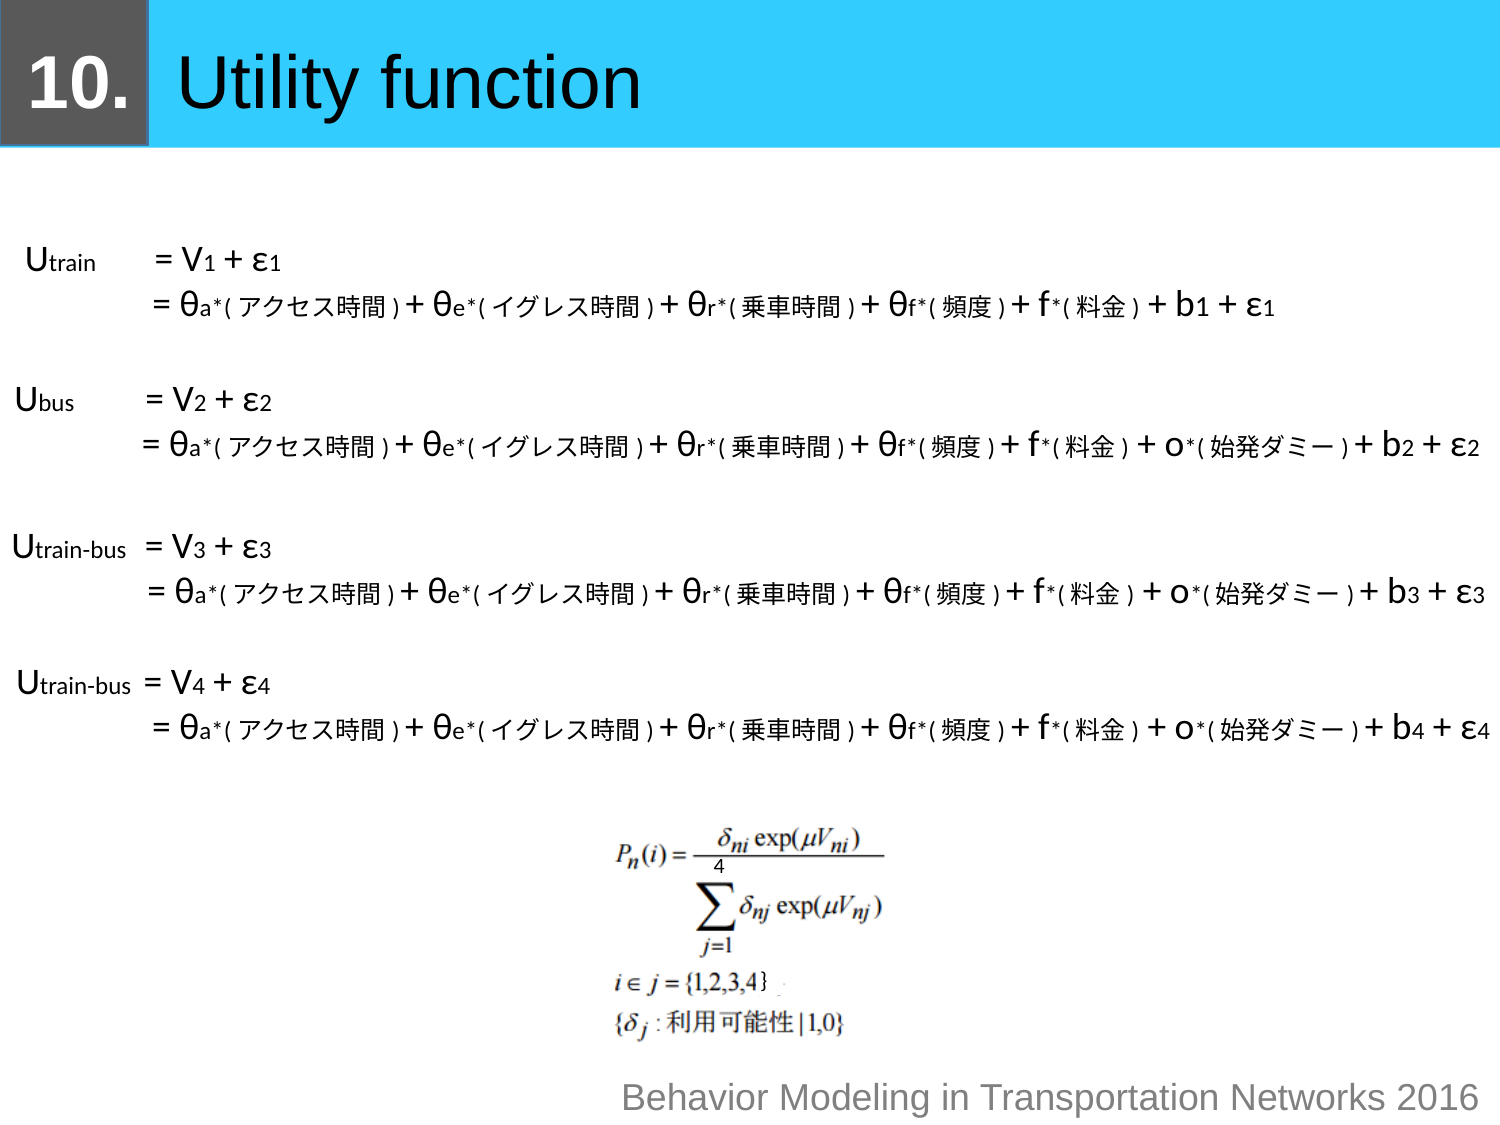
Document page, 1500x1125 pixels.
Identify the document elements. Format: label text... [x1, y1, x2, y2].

text_box [0, 0, 149, 146]
text_box 10. [12, 25, 147, 131]
text_box Behavior Modeling in Transportation Networks 2016 [606, 1065, 1495, 1125]
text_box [583, 816, 929, 1050]
text_box [0, 0, 1500, 149]
text_box Utility function [161, 25, 659, 131]
text_box Ubus = V2 + ε2 = θa*(アクセス時間) + θe*(イグレス時間) + θr*(乗車時間) + θf*(頻度) + f*(料金) + o*(始発ダミー) + b2 + ε2 [0, 366, 1500, 472]
text_box Utrain-bus = V4 + ε4 = θa*(アクセス時間) + θe*(イグレス時間) + θr*(乗車時間) + θf*(頻度) + f*(料金) + o*(始発ダミー) + b4 + ε4 [1, 649, 1500, 755]
text_box Utrain-bus = V3 + ε3 = θa*(アクセス時間) + θe*(イグレス時間) + θr*(乗車時間) + θf*(頻度) + f*(料金) + o*(始発ダミー) + b3 + ε3 [0, 513, 1500, 619]
text_box Utrain = V1 + ε1 = θa*(アクセス時間) + θe*(イグレス時間) + θr*(乗車時間) + θf*(頻度) + f*(料金) + b1 + ε1 [10, 226, 1296, 332]
